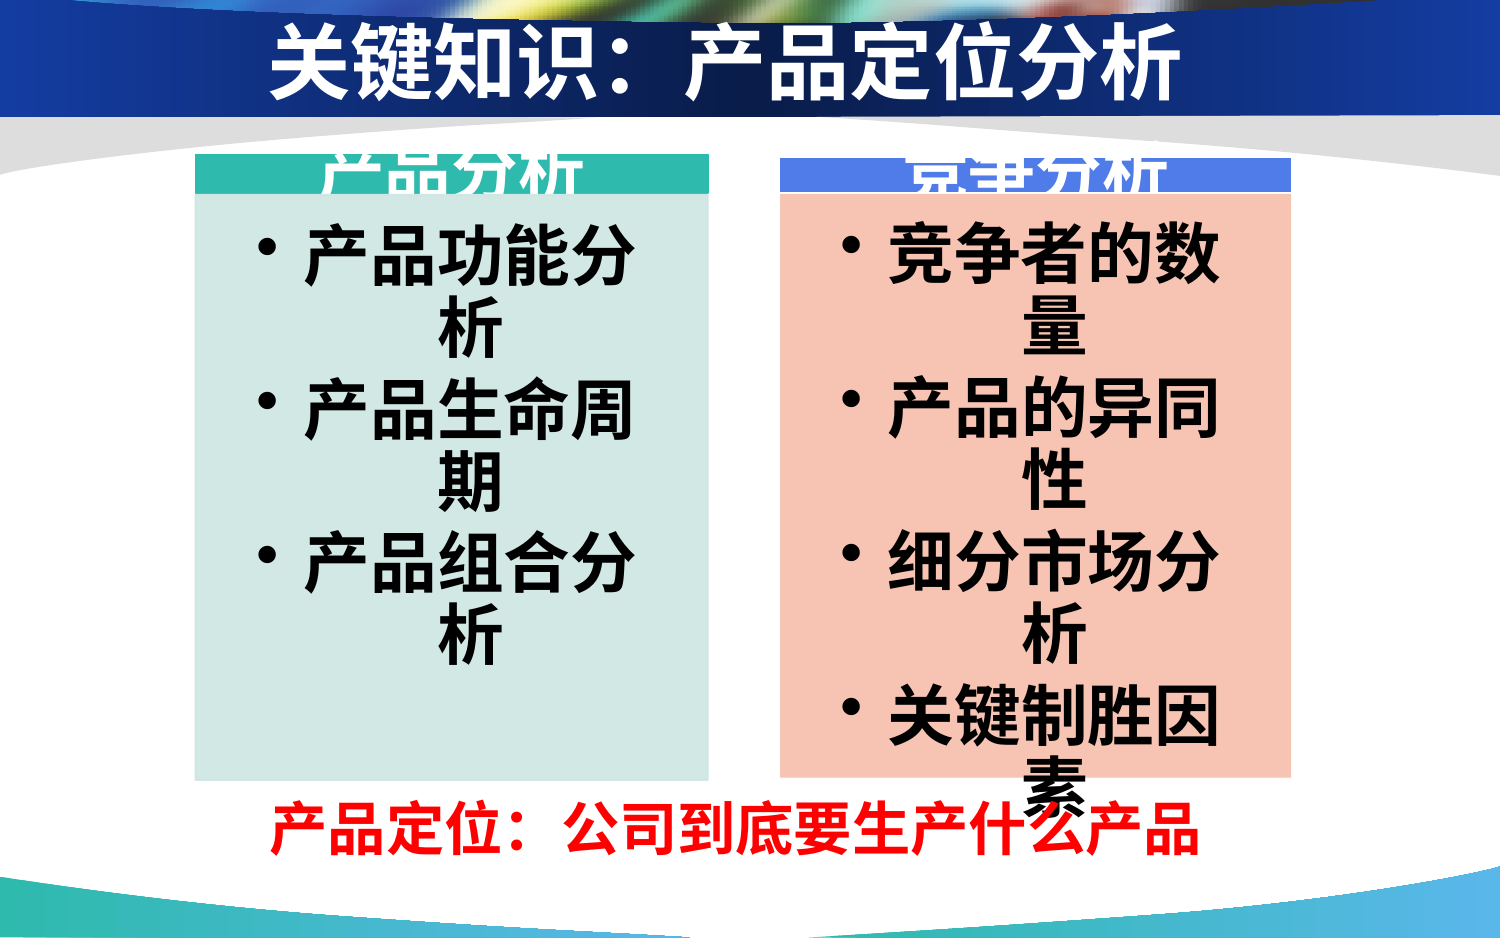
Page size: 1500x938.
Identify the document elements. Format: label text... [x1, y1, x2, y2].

text_box 产品定位：公司到底要生产什么产品 [254, 805, 1217, 870]
picture [78, 0, 1372, 5]
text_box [194, 137, 1293, 797]
title 关键知识：产品定位分析 [137, 5, 1313, 115]
